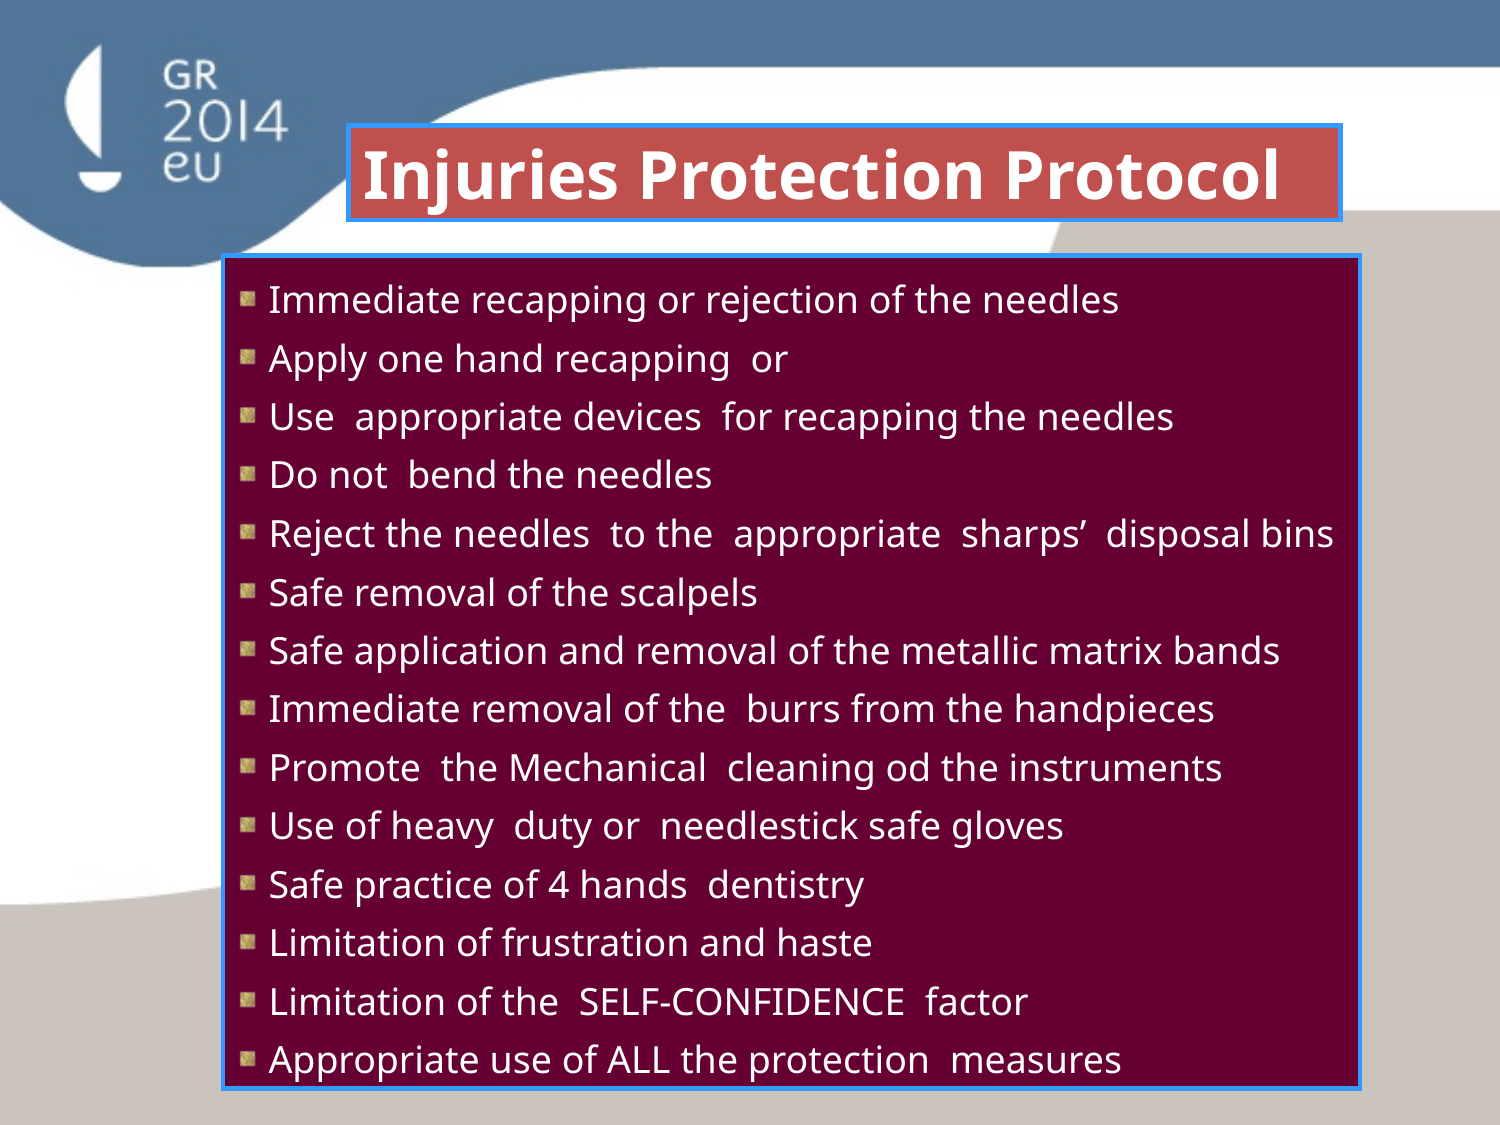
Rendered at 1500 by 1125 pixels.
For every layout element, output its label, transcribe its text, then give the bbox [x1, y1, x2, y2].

picture [237, 931, 259, 953]
picture [237, 1048, 259, 1070]
text_box Immediate recapping or rejection of the needles Apply one hand recapping or Use appropriate devices for recapping the needles Do not bend the needles Reject the needles to the appropriate sharps’ disposal bins Safe removal of the scalpels Safe application and removal of the metallic matrix bands Immediate removal of the burrs from the handpieces Promote the Mechanical cleaning od the instruments Use of heavy duty or needlestick safe gloves Safe practice of 4 hands dentistry Limitation of frustration and haste Limitation of the SELF-CONFIDENCE factor Appropriate use of ALL the protection measures [223, 255, 1361, 1089]
picture [237, 346, 259, 368]
picture [237, 989, 259, 1011]
picture [237, 404, 259, 427]
picture [237, 638, 259, 660]
picture [237, 463, 259, 485]
text_box Injuries Protection Protocol [348, 125, 1341, 221]
picture [237, 580, 259, 602]
picture [237, 872, 259, 894]
picture [237, 755, 259, 777]
picture [237, 521, 259, 543]
picture [237, 697, 259, 719]
picture [237, 814, 259, 836]
picture [237, 288, 259, 310]
